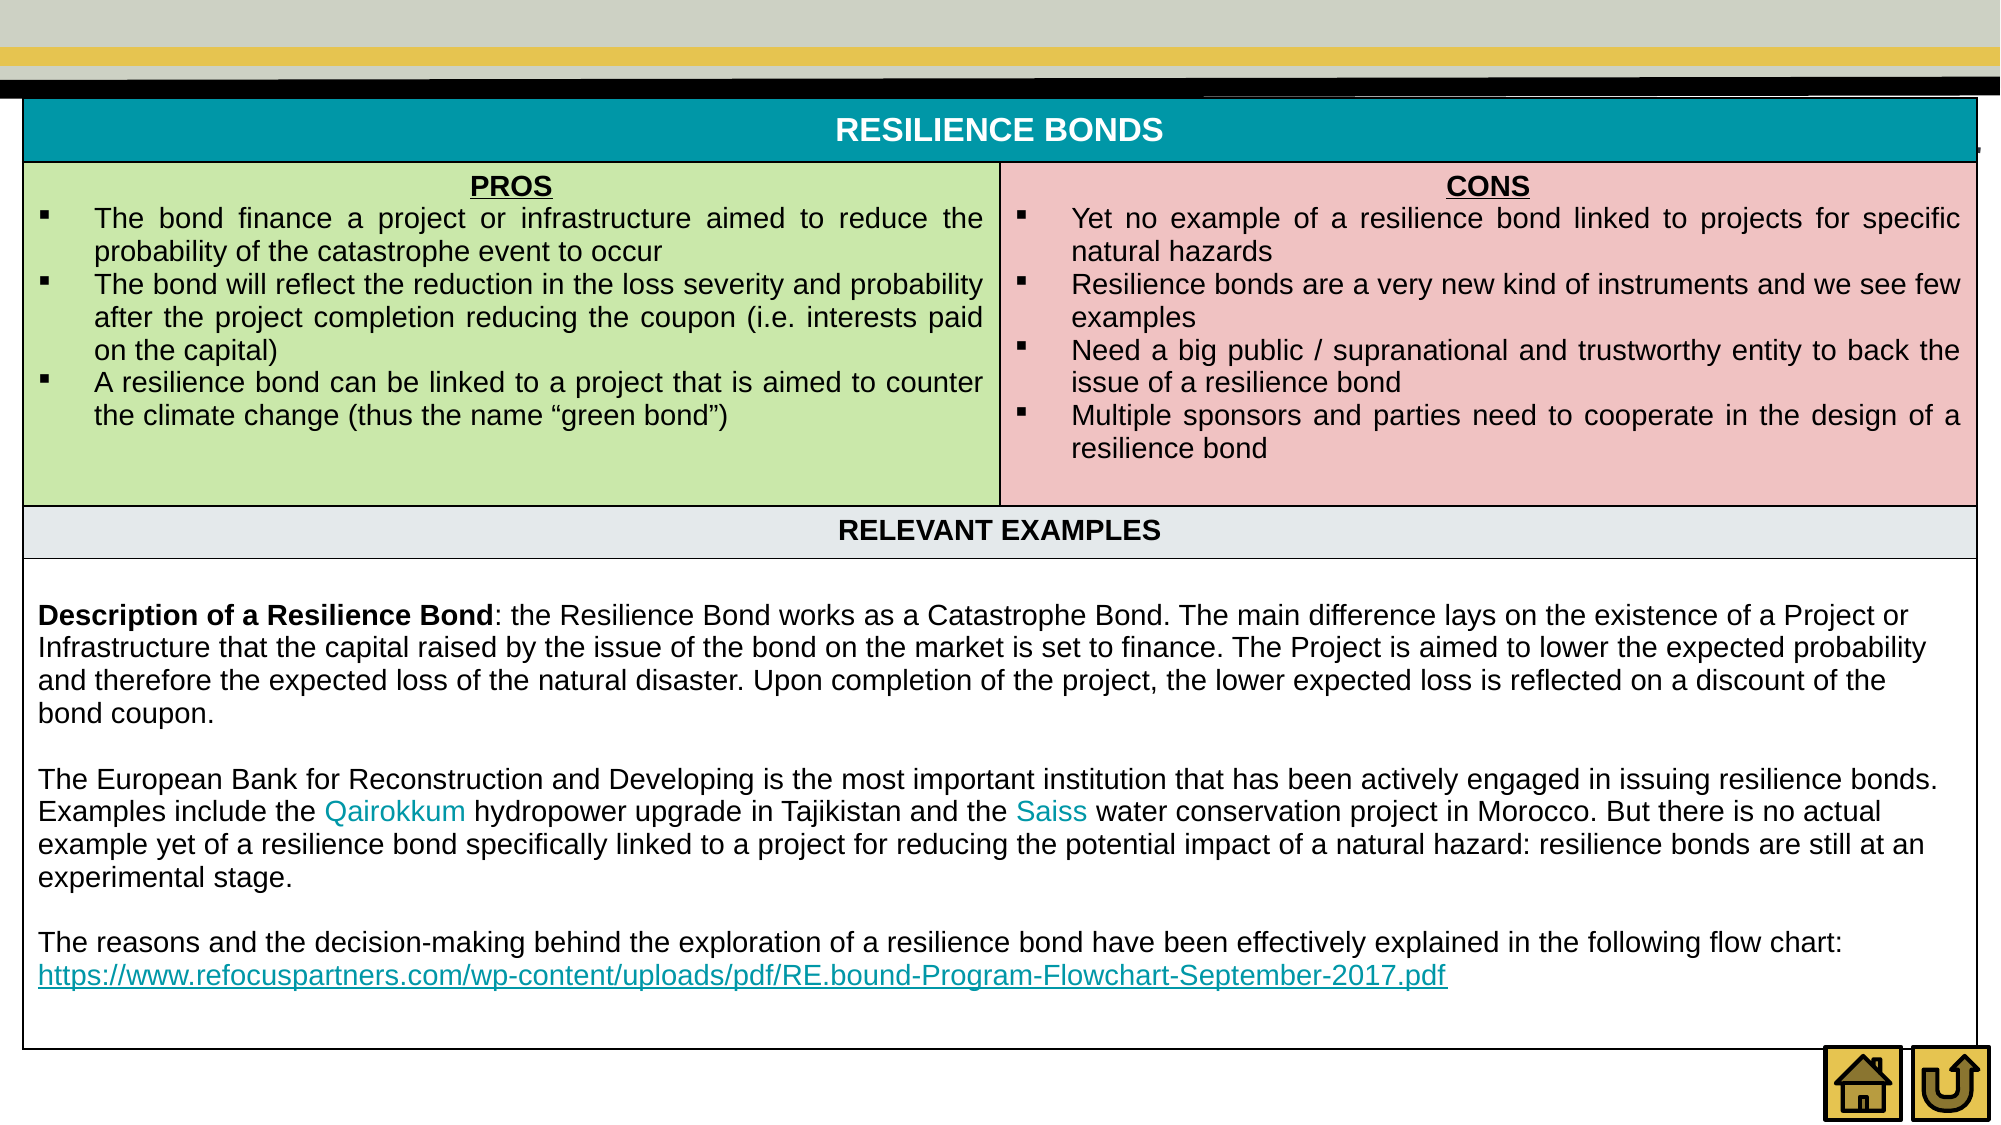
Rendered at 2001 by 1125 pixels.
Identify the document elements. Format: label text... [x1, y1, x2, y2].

table_cell Description of a Resilience Bond: the Resilience Bond works as a Catastrophe Bond. The main difference lays on the existence of a Project or Infrastructure that the capital raised by the issue of the bond on the market is set to finance. The Project is aimed to lower the expected probability and therefore the expected loss of the natural disaster. Upon completion of the project, the lower expected loss is reflected on a discount of the bond coupon. The European Bank for Reconstruction and Developing is the most important institution that has been actively engaged in issuing resilience bonds. Examples include the Qairokkum hydropower upgrade in Tajikistan and the Saiss water conservation project in Morocco. But there is no actual example yet of a resilience bond specifically linked to a project for reducing the potential impact of a natural hazard: resilience bonds are still at an experimental stage. The reasons and the decision-making behind the exploration of a resilience bond have been effectively explained in the following flow chart: https://www.refocuspartners.com/wp-content/uploads/pdf/RE.bound-Program-Flowchart-September-2017.pdf [24, 559, 1976, 1048]
table_cell PROS The bond finance a project or infrastructure aimed to reduce the probability of the catastrophe event to occur The bond will reflect the reduction in the loss severity and probability after the project completion reducing the coupon (i.e. interests paid on the capital) A resilience bond can be linked to a project that is aimed to counter the climate change (thus the name “green bond”) [24, 163, 999, 505]
text_box [1823, 1045, 1903, 1122]
table_cell RELEVANT EXAMPLES [24, 507, 1976, 558]
text_box [1911, 1045, 1991, 1122]
table_cell CONS Yet no example of a resilience bond linked to projects for specific natural hazards Resilience bonds are a very new kind of instruments and we see few examples Need a big public / supranational and trustworthy entity to back the issue of a resilience bond Multiple sponsors and parties need to cooperate in the design of a resilience bond [1001, 163, 1976, 505]
table_header RESILIENCE BONDS [24, 99, 1976, 161]
